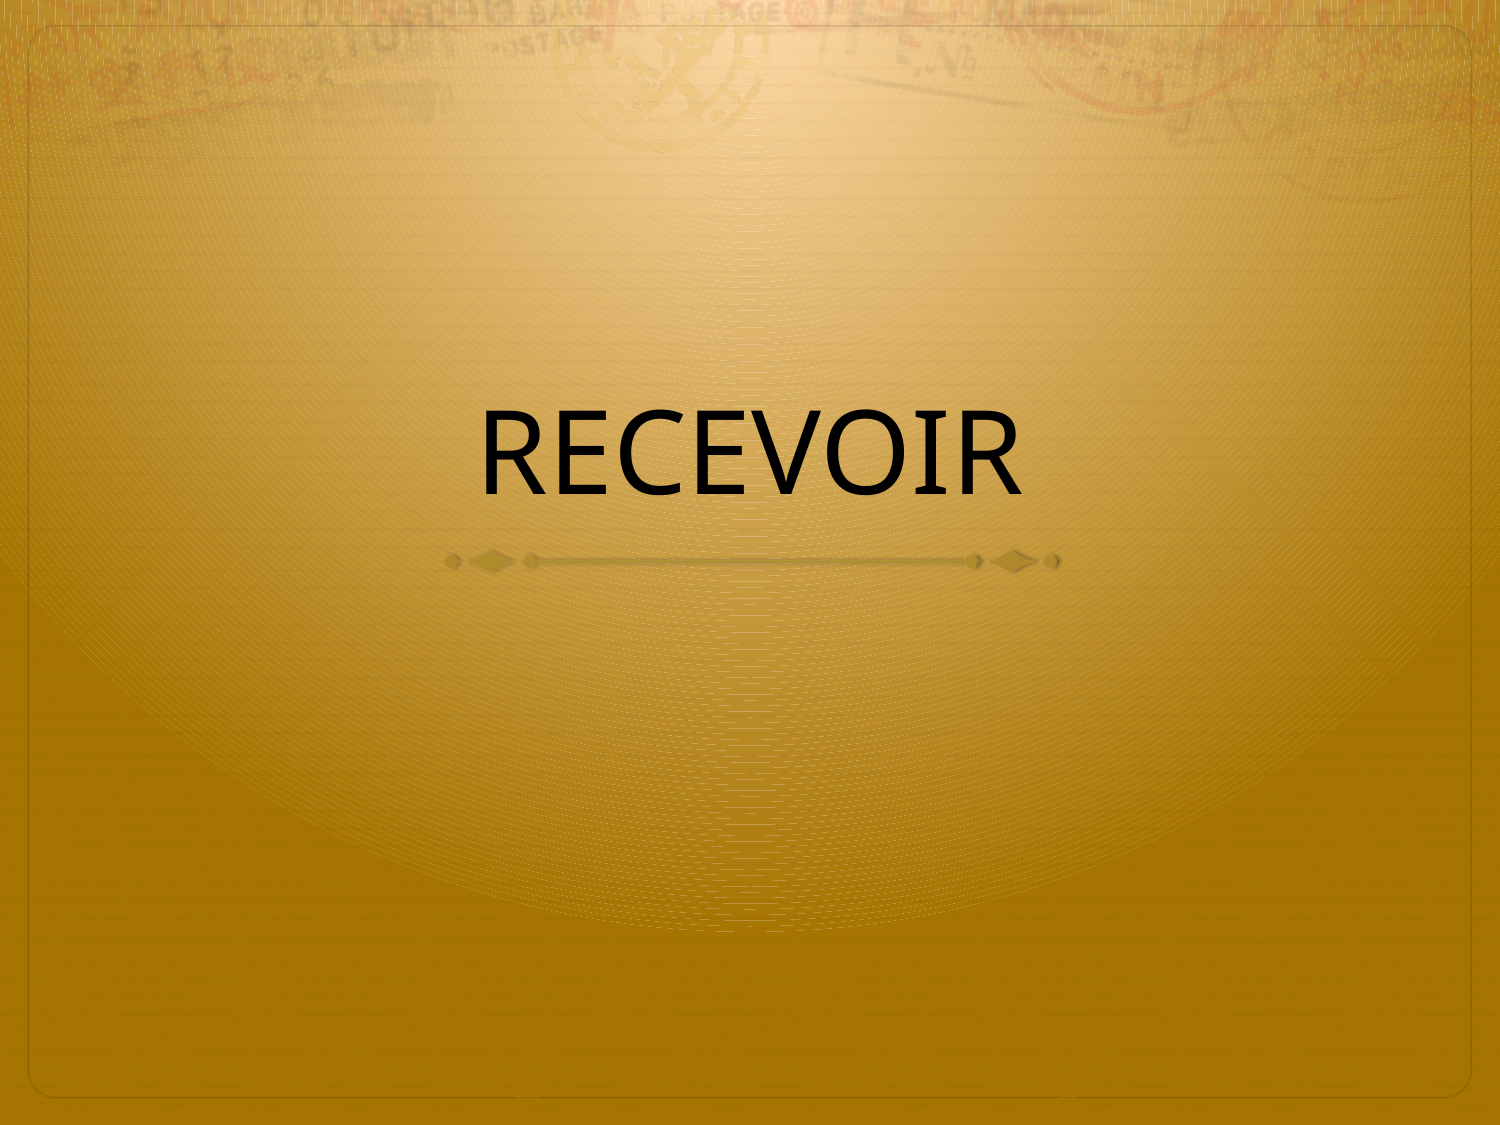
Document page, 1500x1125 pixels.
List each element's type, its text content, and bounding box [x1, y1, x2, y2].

title RECEVOIR [93, 210, 1407, 525]
picture [0, 0, 1500, 1125]
